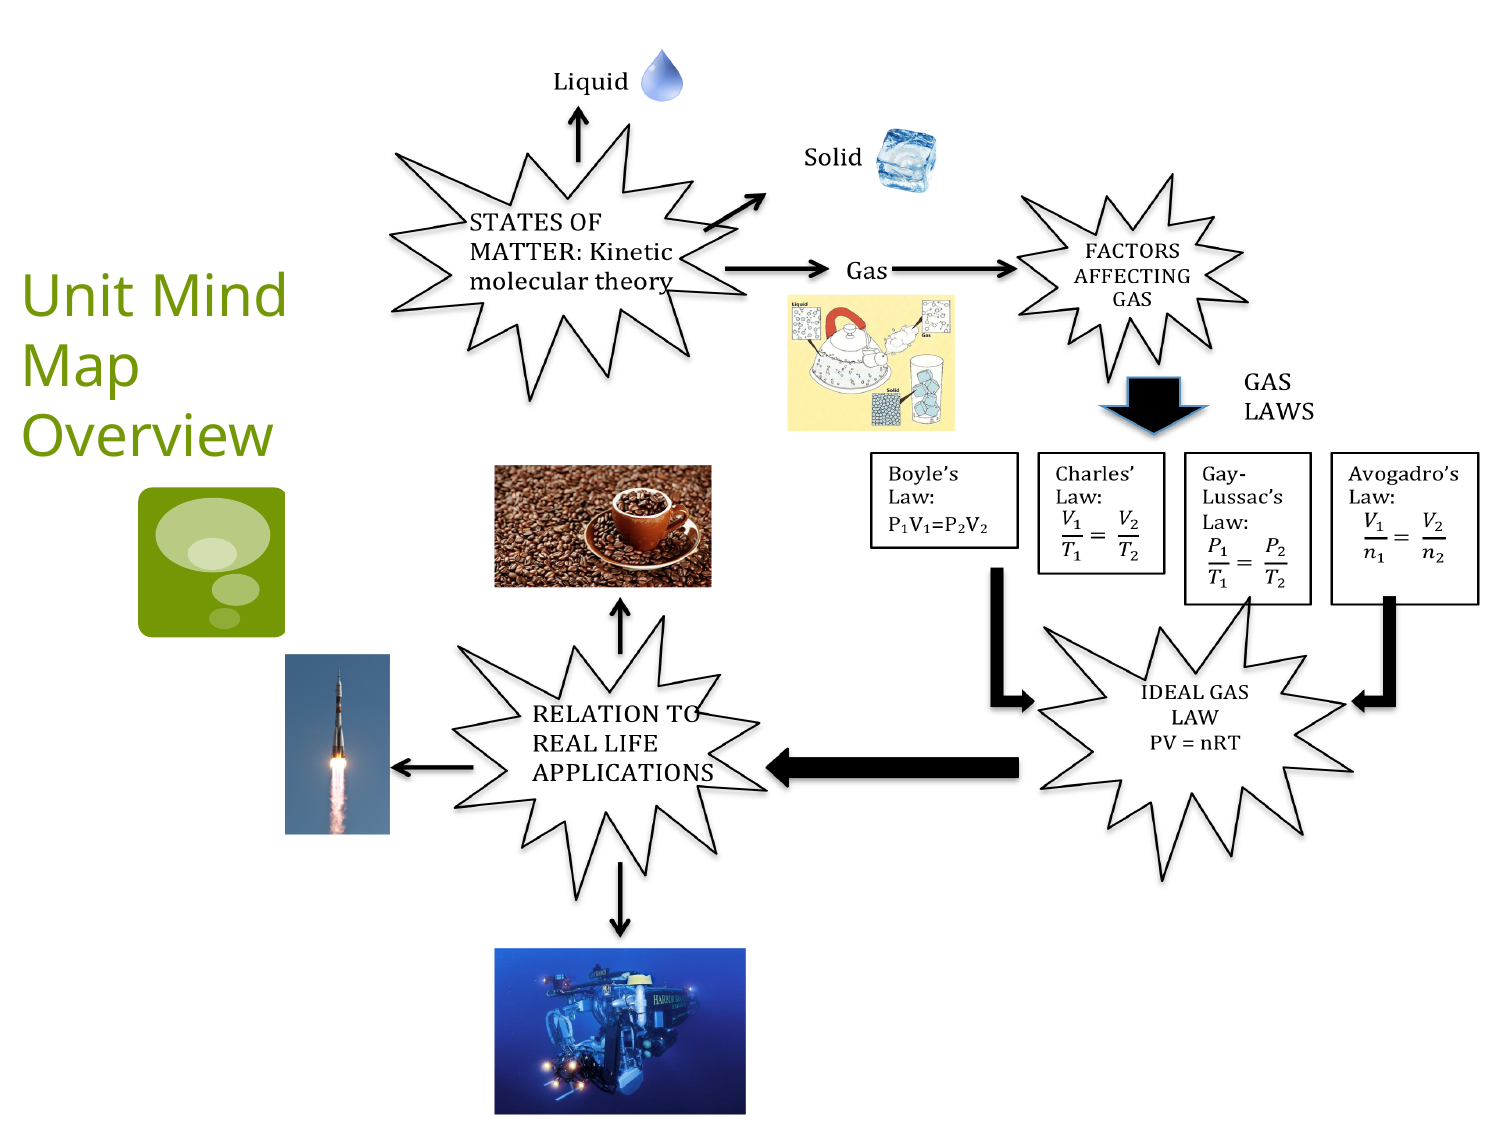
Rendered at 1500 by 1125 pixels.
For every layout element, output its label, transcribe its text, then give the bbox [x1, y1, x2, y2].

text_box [284, 0, 1485, 1118]
title Unit Mind Map Overview [5, 161, 284, 476]
